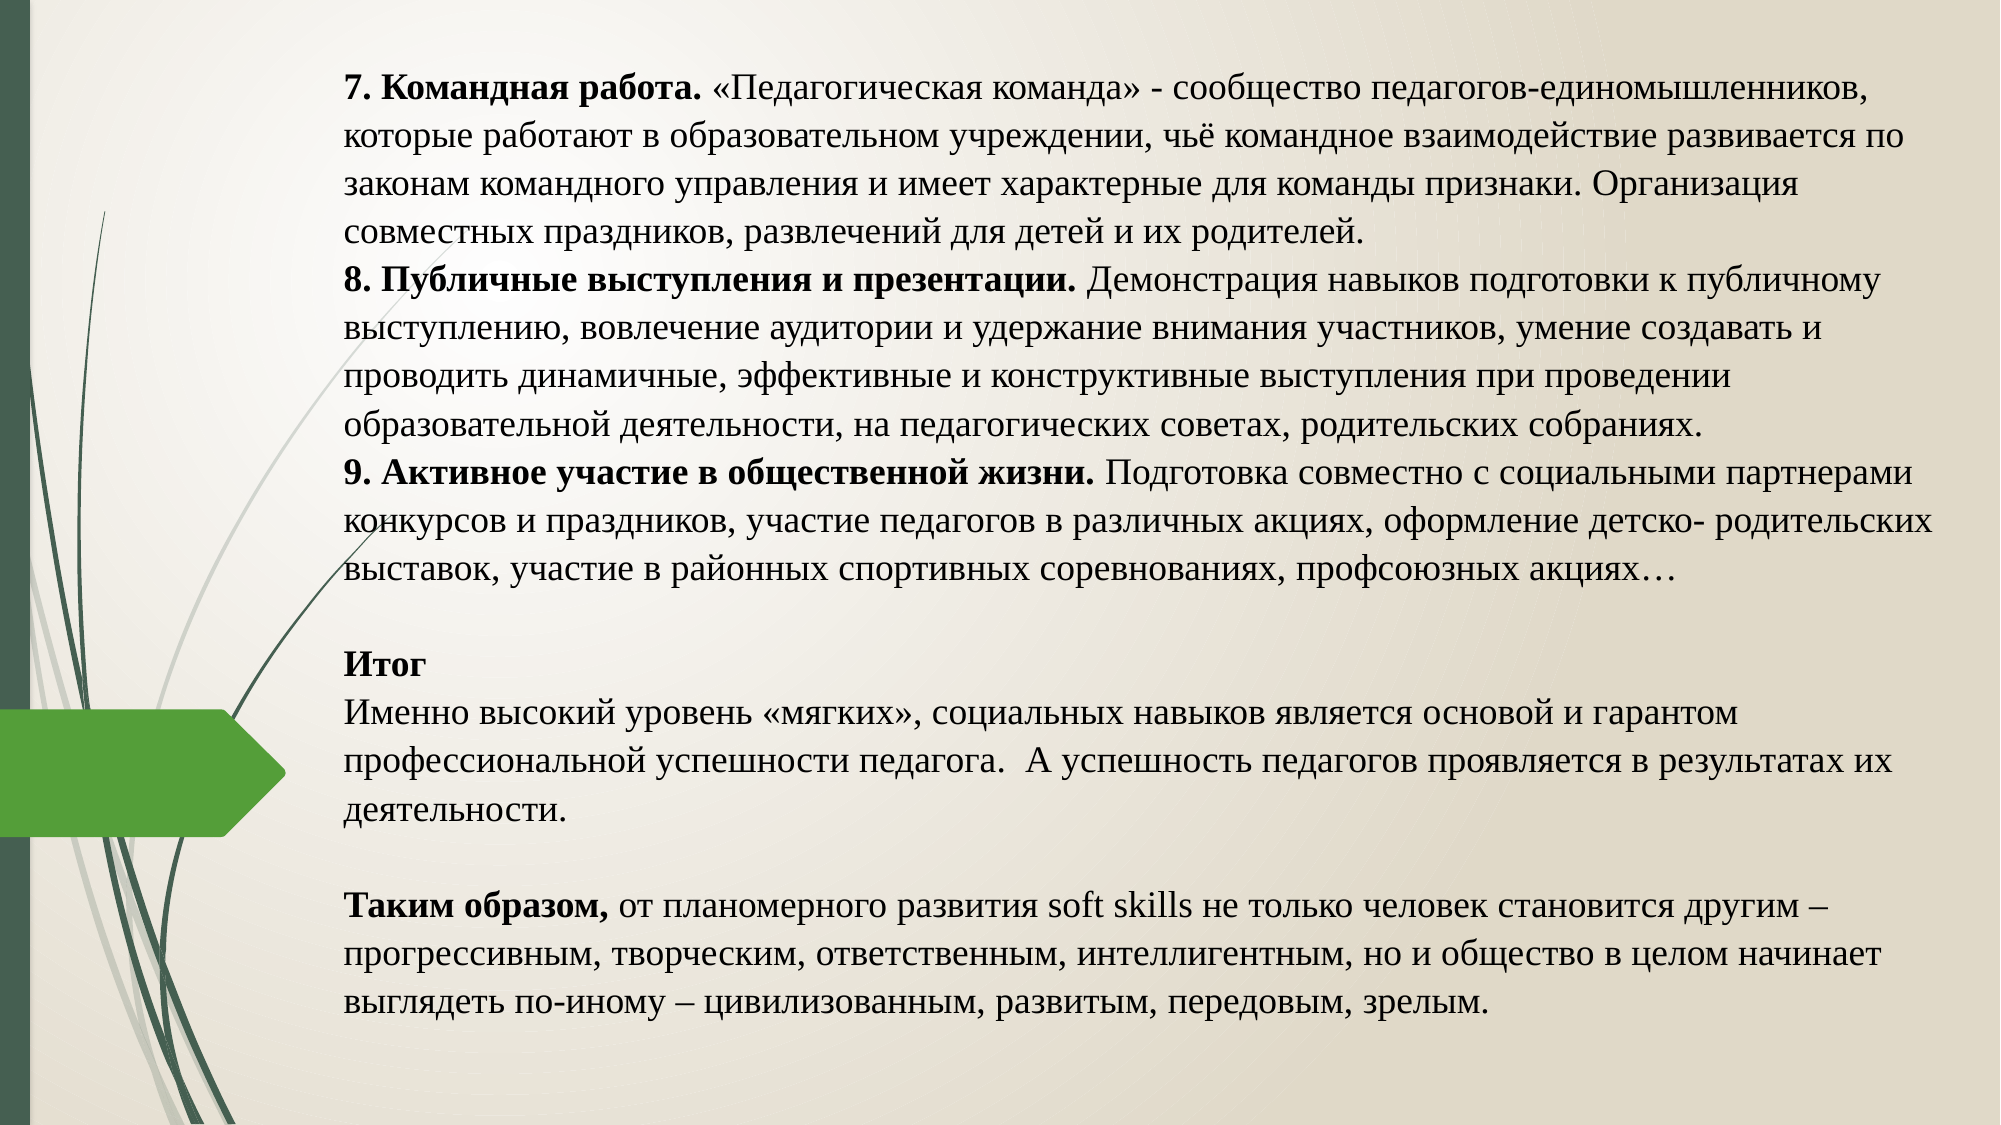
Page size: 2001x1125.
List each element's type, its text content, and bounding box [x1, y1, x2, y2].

text_box 7. Командная работа. «Педагогическая команда» - сообщество педагогов-единомышленников, которые работают в образовательном учреждении, чьё командное взаимодействие развивается по законам командного управления и имеет характерные для команды признаки. Организация совместных праздников, развлечений для детей и их родителей. 8. Публичные выступления и презентации. Демонстрация навыков подготовки к публичному выступлению, вовлечение аудитории и удержание внимания участников, умение создавать и проводить динамичные, эффективные и конструктивные выступления при проведении образовательной деятельности, на педагогических советах, родительских собраниях. 9. Активное участие в общественной жизни. Подготовка совместно с социальными партнерами конкурсов и праздников, участие педагогов в различных акциях, оформление детско- родительских выставок, участие в районных спортивных соревнованиях, профсоюзных акциях… Итог Именно высокий уровень «мягких», социальных навыков является основой и гарантом профессиональной успешности педагога. А успешность педагогов проявляется в результатах их деятельности. Таким образом, от планомерного развития soft skills не только человек становится другим – прогрессивным, творческим, ответственным, интеллигентным, но и общество в целом начинает выглядеть по-иному – цивилизованным, развитым, передовым, зрелым. [328, 51, 1950, 1077]
